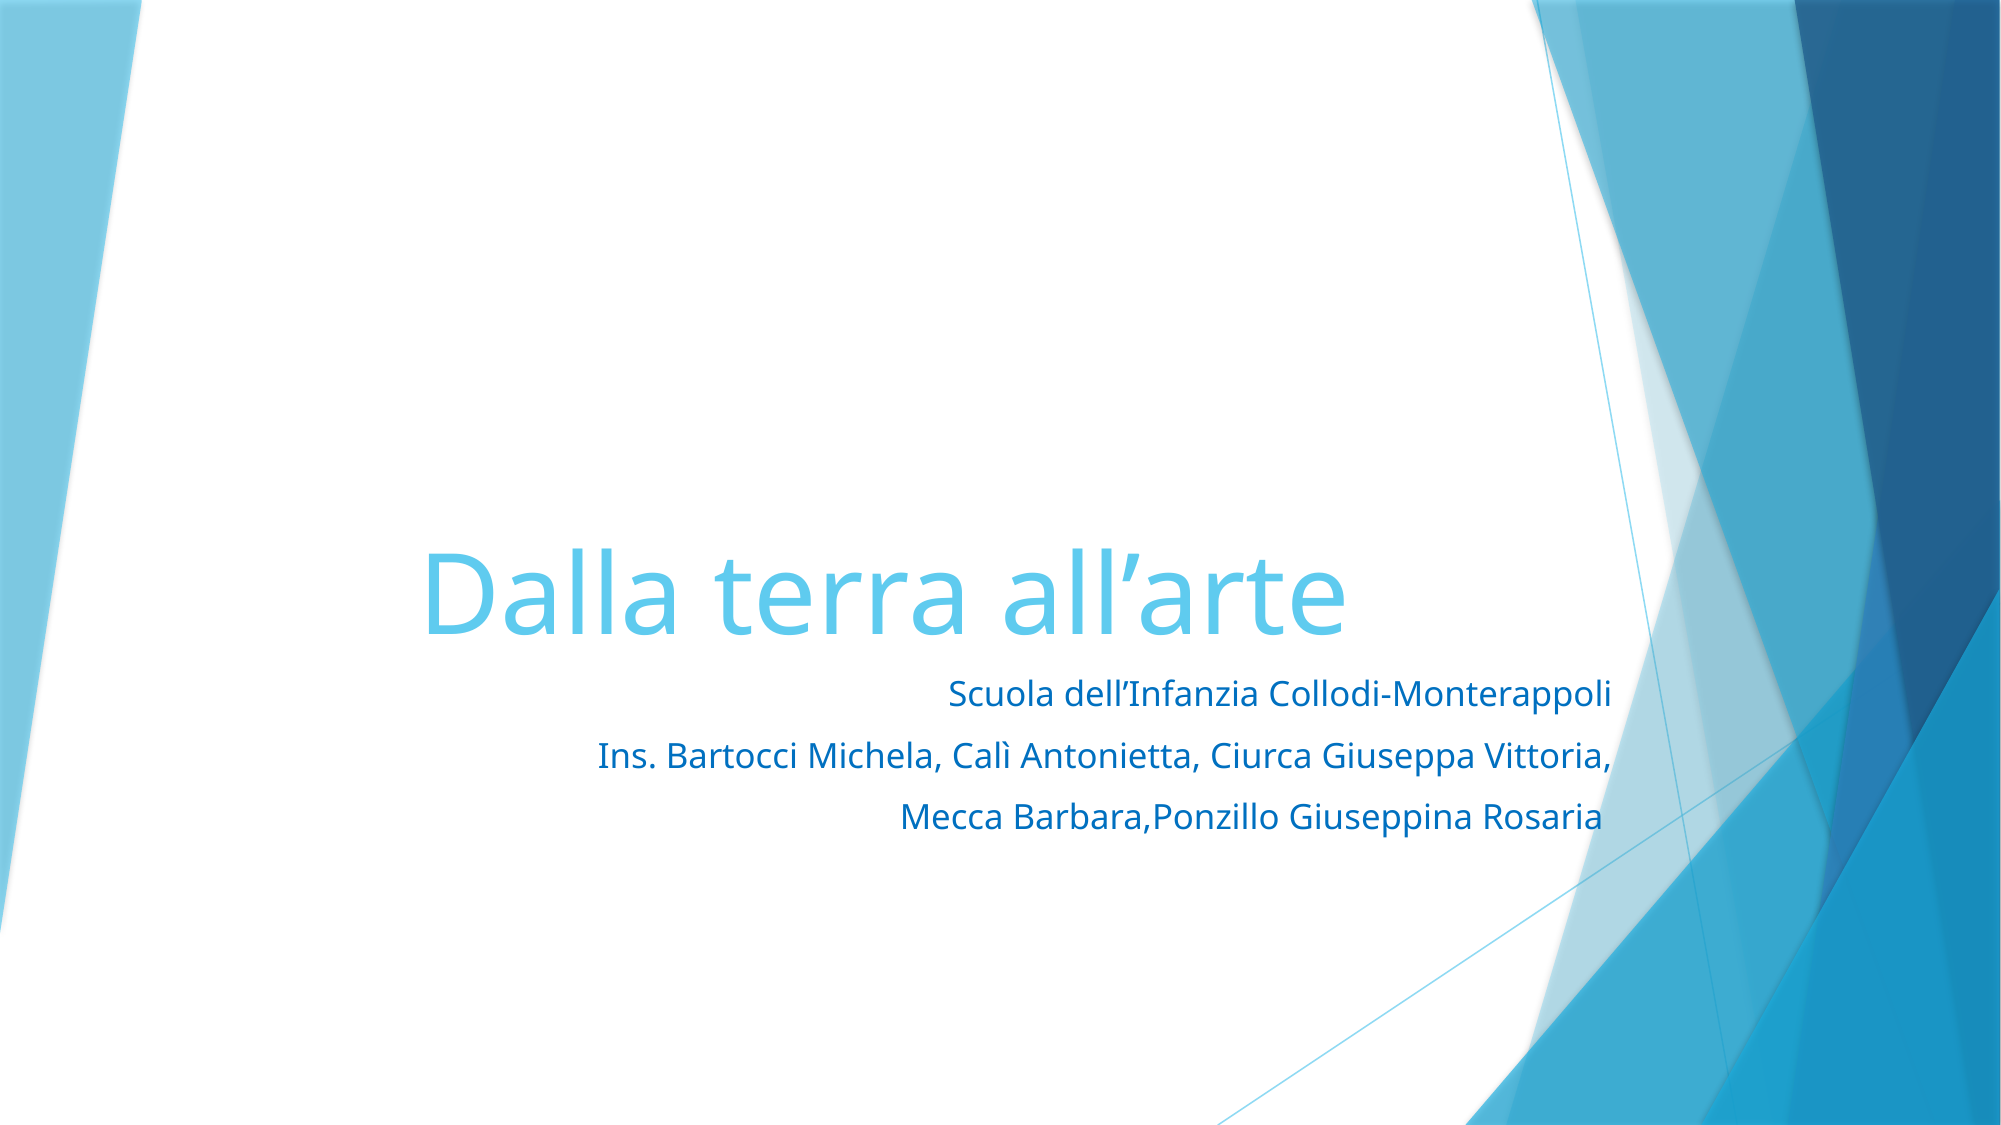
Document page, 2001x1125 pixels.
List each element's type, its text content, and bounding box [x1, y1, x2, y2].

subtitle Scuola dell’Infanzia Collodi-Monterappoli Ins. Bartocci Michela, Calì Antonietta, Ciurca Giuseppa Vittoria, Mecca Barbara,Ponzillo Giuseppina Rosaria [49, 664, 1629, 845]
title Dalla terra all’arte [246, 394, 1522, 664]
